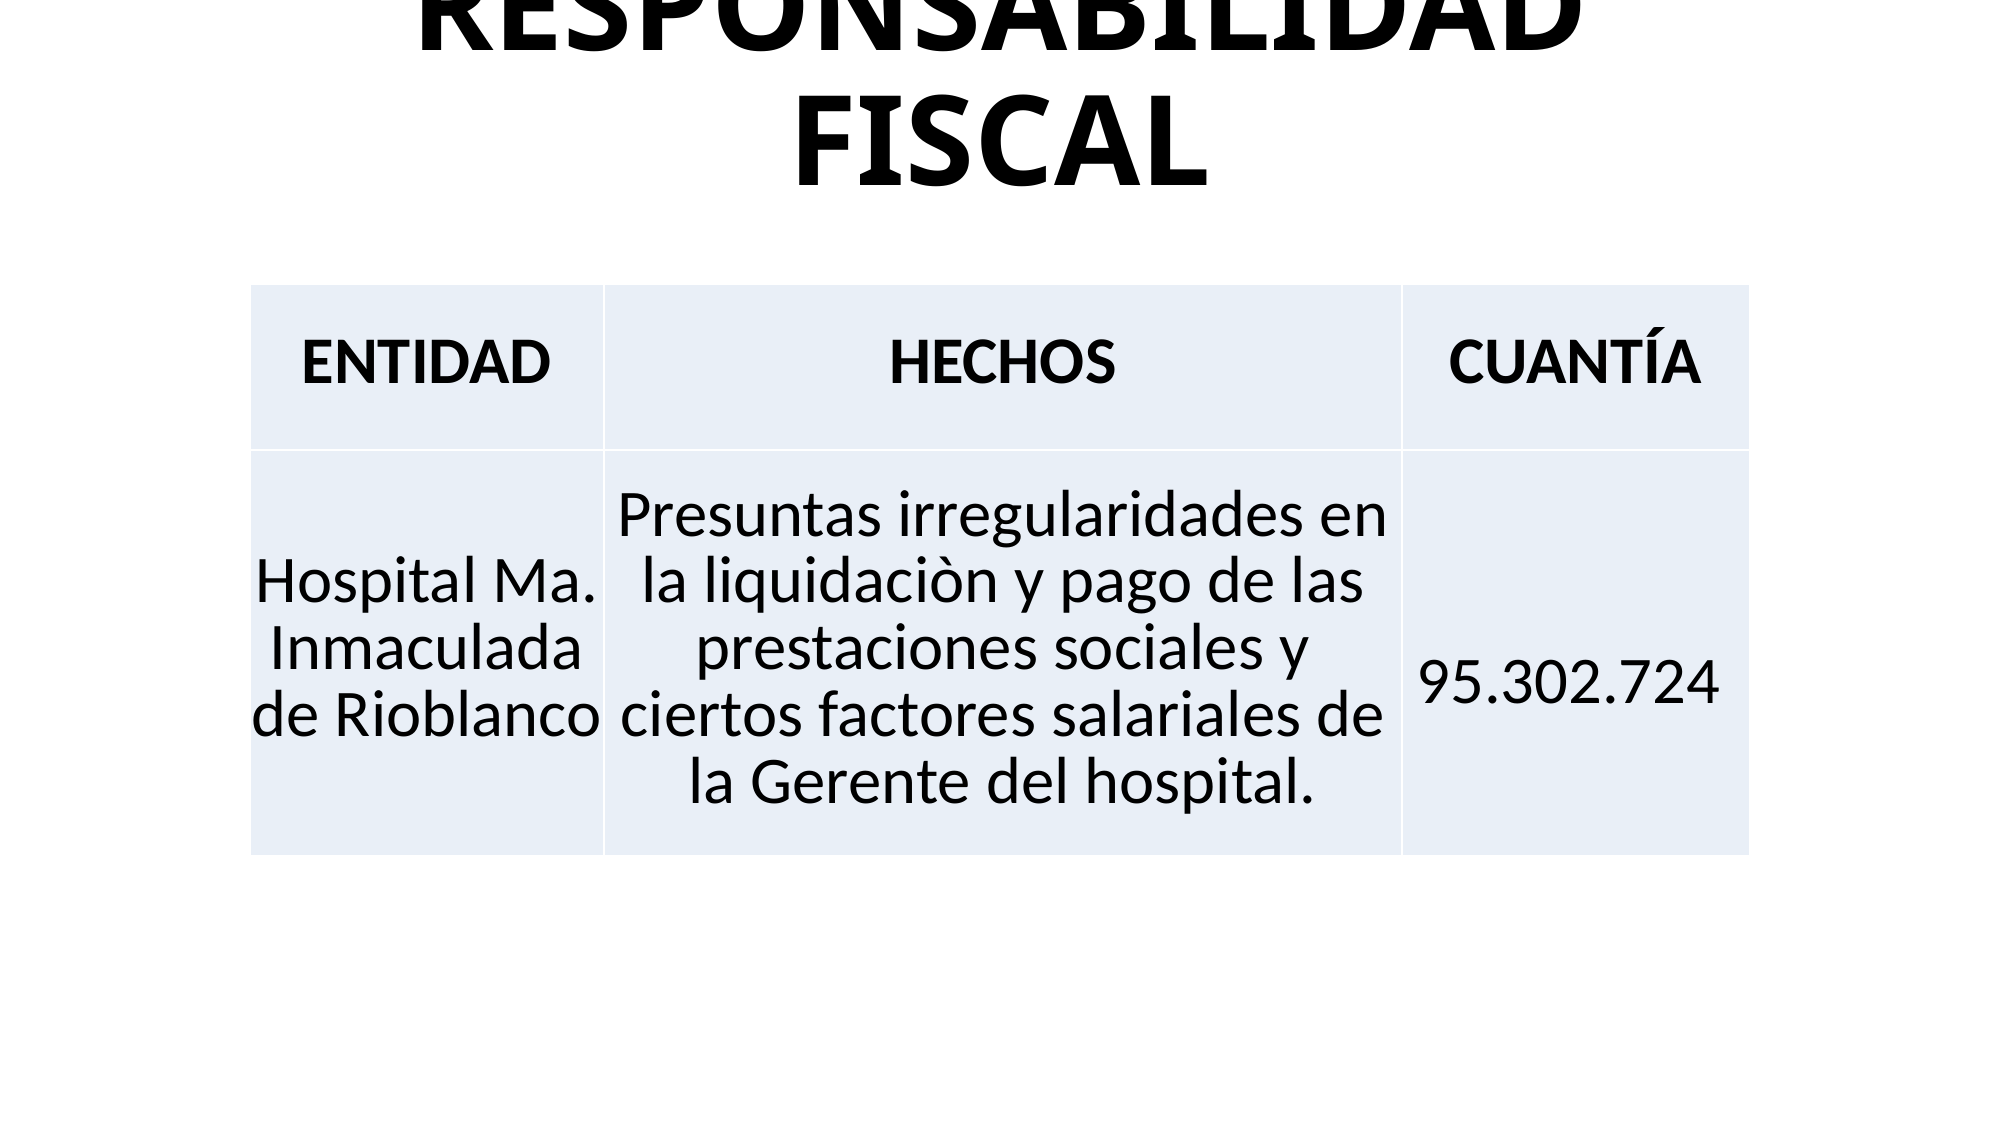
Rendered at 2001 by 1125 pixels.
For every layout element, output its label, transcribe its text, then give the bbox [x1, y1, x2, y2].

title RESPONSABILIDAD FISCAL [249, 46, 1750, 220]
table_header HECHOS [605, 285, 1401, 449]
table_header ENTIDAD [251, 285, 603, 449]
table_header CUANTÍA [1403, 285, 1749, 449]
table_cell 95.302.724 [1403, 451, 1749, 855]
table_cell Hospital Ma. Inmaculada de Rioblanco [251, 451, 603, 855]
table_cell Presuntas irregularidades en la liquidaciòn y pago de las prestaciones sociales y ciertos factores salariales de la Gerente del hospital. [605, 451, 1401, 855]
